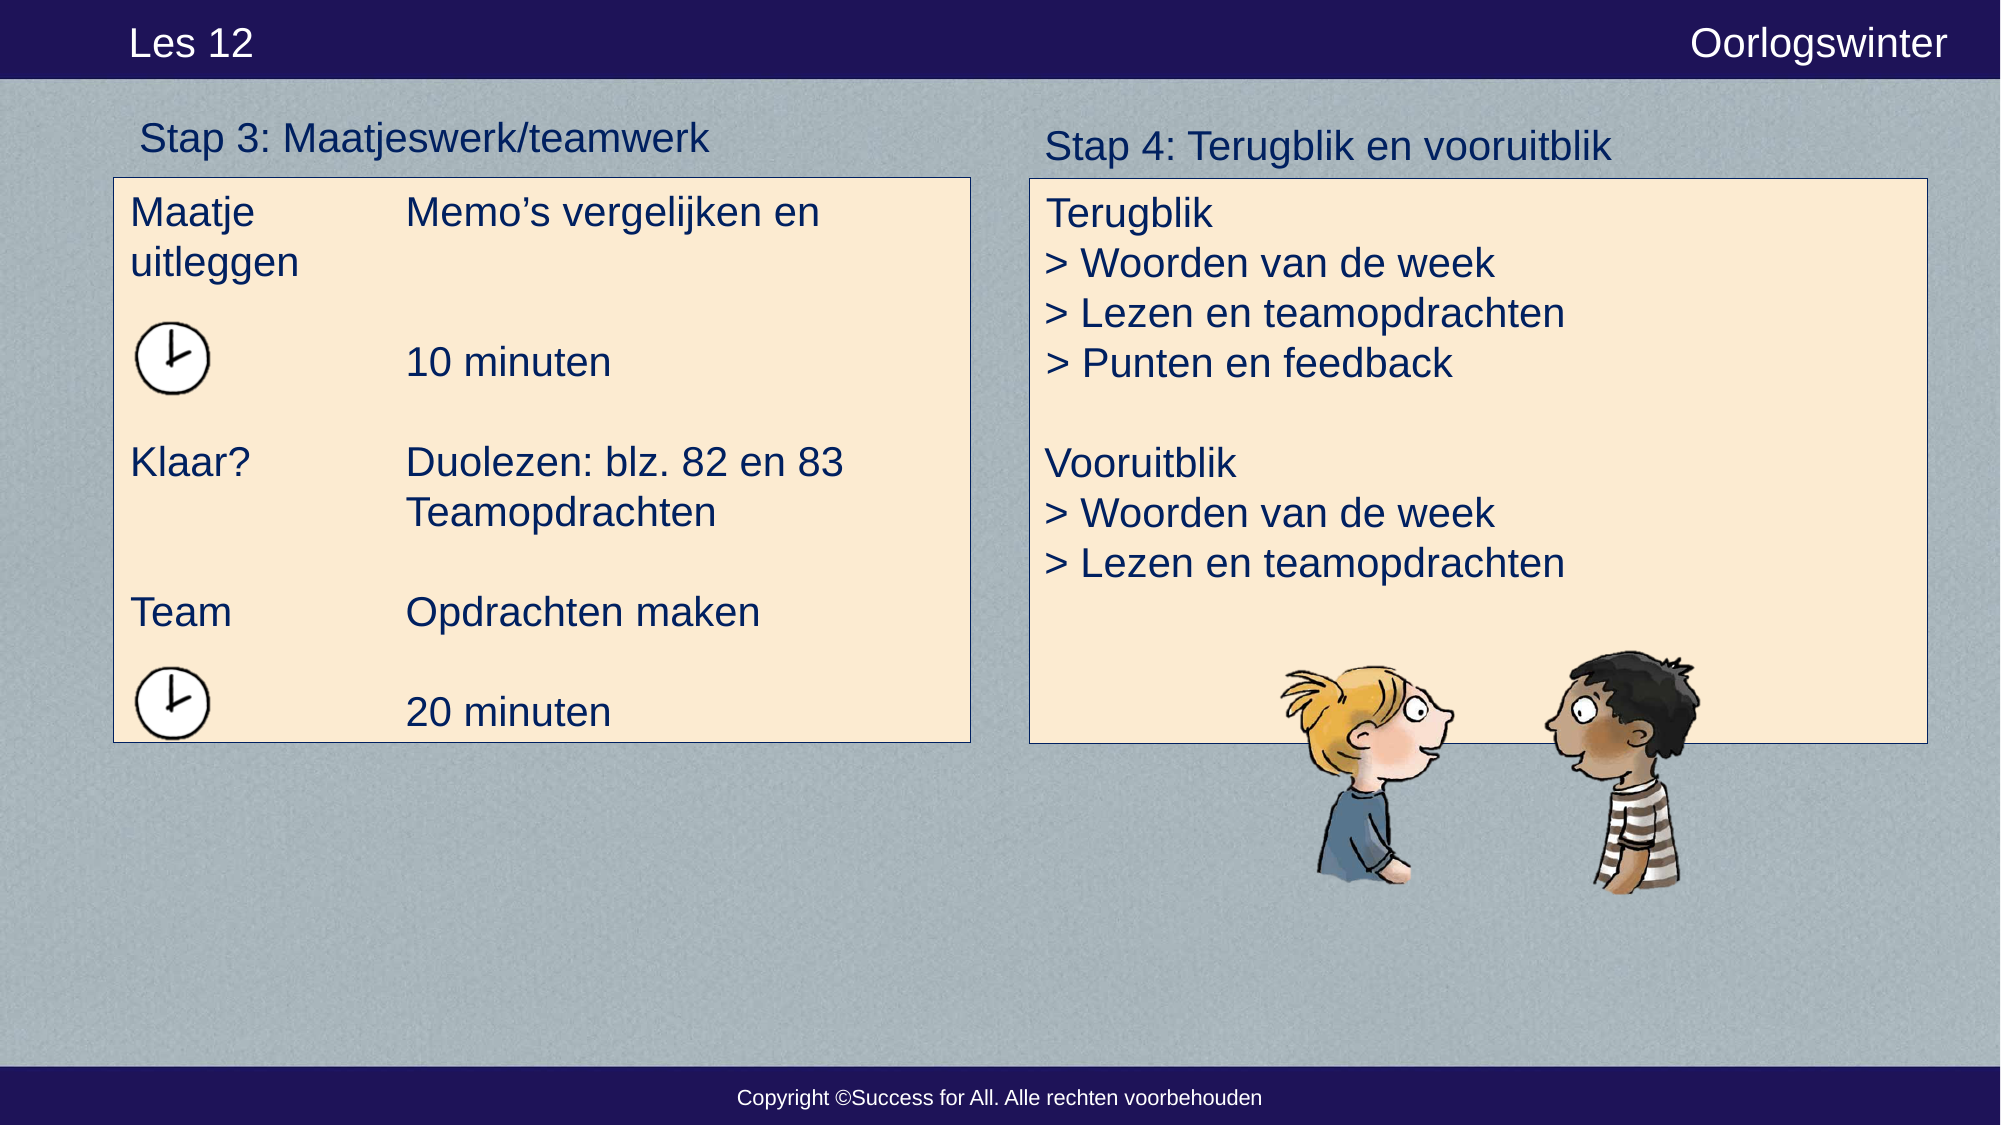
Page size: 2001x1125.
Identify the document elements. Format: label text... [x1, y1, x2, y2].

picture [0, 0, 2001, 1125]
text_box Maatje Memo’s vergelijken en uitleggen 10 minuten Klaar? Duolezen: blz. 82 en 83 Teamopdrachten Team Opdrachten maken 20 minuten [113, 177, 971, 743]
text_box Les 12 [114, 8, 354, 73]
text_box Oorlogswinter [786, 8, 1963, 73]
text_box Stap 4: Terugblik en vooruitblik [1029, 111, 1822, 177]
text_box Copyright ©Success for All. Alle rechten voorbehouden [0, 1076, 2000, 1125]
text_box Stap 3: Maatjeswerk/teamwerk [124, 103, 917, 169]
text_box Terugblik > Woorden van de week > Lezen en teamopdrachten > Punten en feedback Vooruitblik > Woorden van de week > Lezen en teamopdrachten [1029, 178, 1928, 744]
